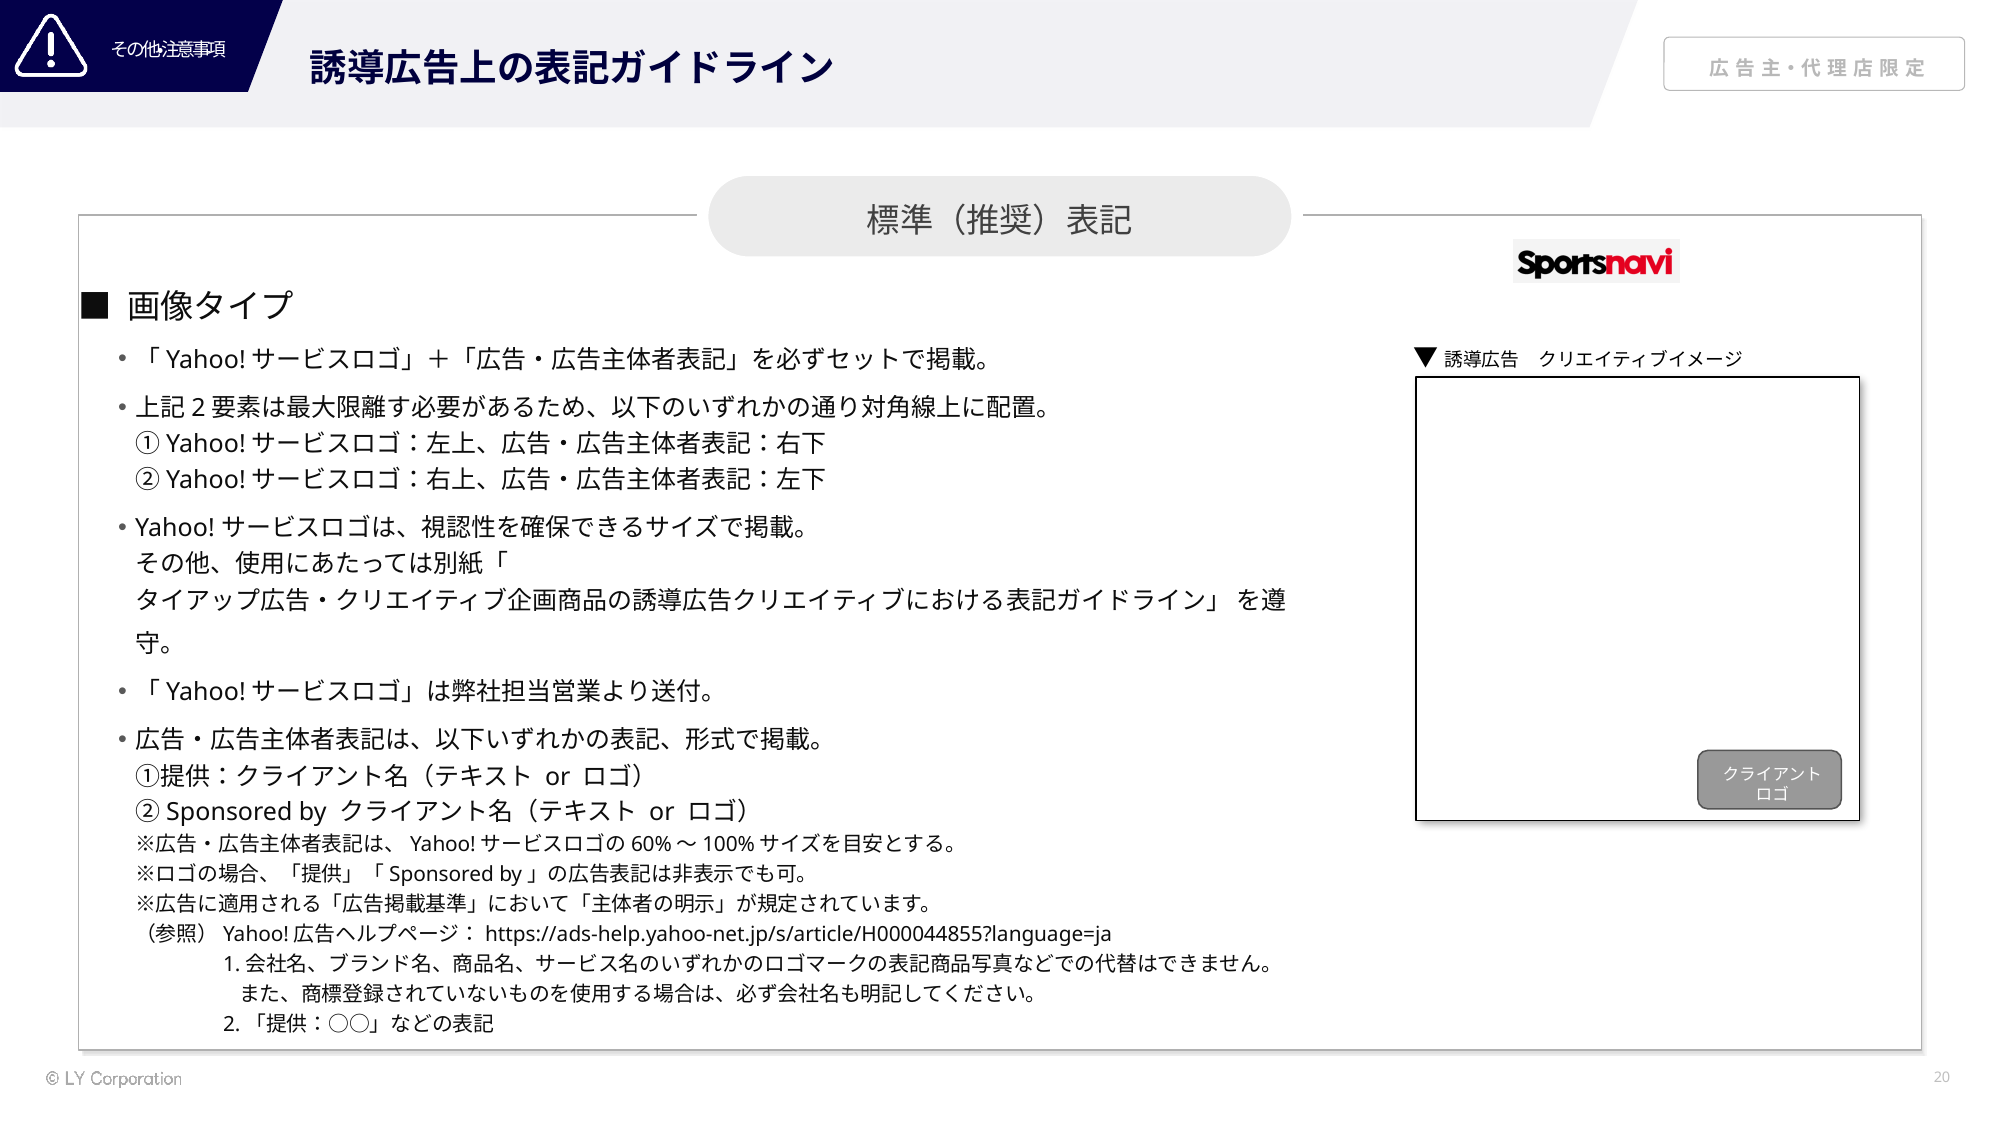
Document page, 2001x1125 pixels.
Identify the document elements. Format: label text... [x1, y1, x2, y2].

picture [46, 1071, 181, 1088]
list 誘導広告上の表記ガイドライン [309, 41, 1645, 97]
text_box ■ 画像タイプ 「Yahoo!サービスロゴ」＋「広告・広告主体者表記」を必ずセットで掲載。 上記2要素は最大限離す必要があるため、以下のいずれかの通り対角線上に配置。 ①Yahoo!サービスロゴ：左上、広告・広告主体者表記：右下 ②Yahoo!サービスロゴ：右上、広告・広告主体者表記：左下 Yahoo!サービスロゴは、視認性を確保できるサイズで掲載。 その他、使用にあたっては別紙「タイアップ広告・クリエイティブ企画商品の誘導広告クリエイティブにおける表記ガイドライン」 を遵守。 「Yahoo!サービスロゴ」は弊社担当営業より送付。 広告・広告主体者表記は、以下いずれかの表記、形式で掲載。 ①提供：クライアント名（テキスト or ロゴ） ②Sponsored by クライアント名（テキスト or ロゴ） ※広告・広告主体者表記は、Yahoo!サービスロゴの60%～100%サイズを目安とする。 ※ロゴの場合、「提供」「Sponsored by」の広告表記は非表示でも可。 ※広告に適用される「広告掲載基準」において「主体者の明示」が規定されています。 （参照）Yahoo!広告ヘルプページ：https://ads-help.yahoo-net.jp/s/article/H000044855?language=ja 1.会社名、ブランド名、商品名、サービス名のいずれかのロゴマークの表記商品写真などでの代替はできません。 また、商標登録されていないものを使用する場合は、必ず会社名も明記してください。 2.「提供：○○」などの表記 [78, 276, 1298, 1036]
text_box ▼誘導広告 クリエイティブイメージ [1398, 334, 1798, 379]
list その他・注意事項 [97, 13, 240, 81]
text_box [1415, 376, 1860, 821]
text_box 標準（推奨）表記 [702, 170, 1298, 263]
picture [1513, 239, 1680, 283]
text_box [78, 215, 1922, 1051]
picture [9, 5, 92, 87]
